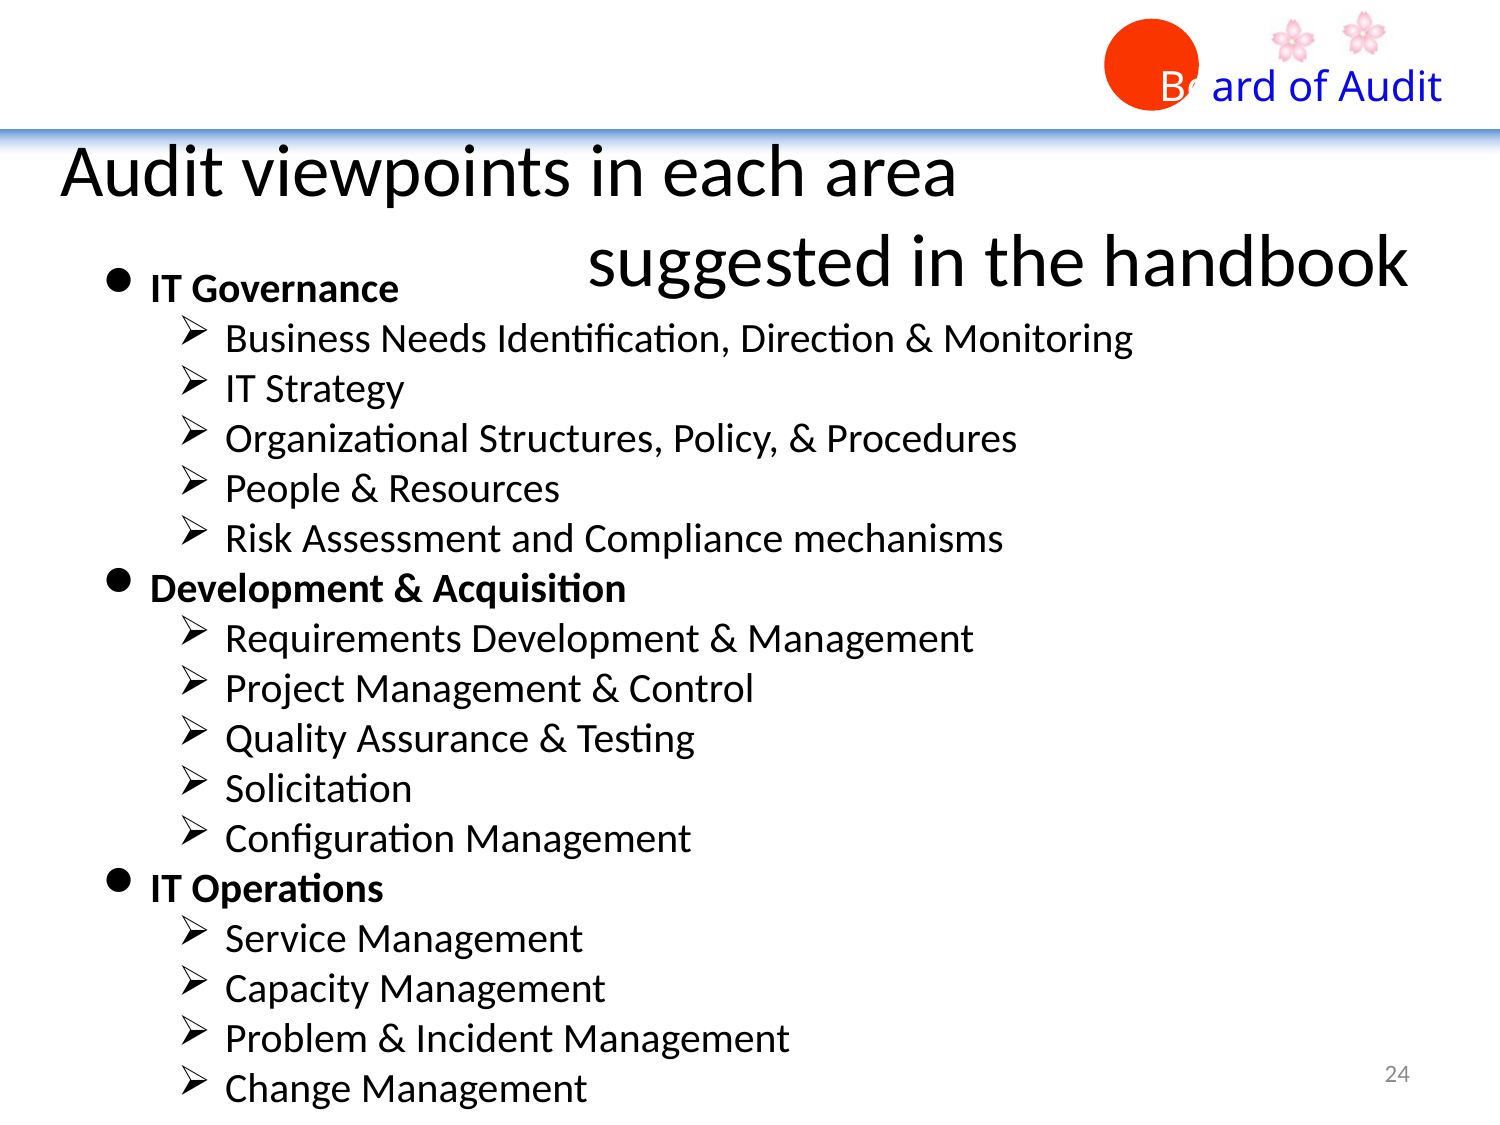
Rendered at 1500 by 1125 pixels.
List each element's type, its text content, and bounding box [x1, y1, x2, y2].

picture [1340, 10, 1387, 55]
text_box Audit viewpoints in each area suggested in the handbook [45, 113, 1425, 309]
picture [1269, 18, 1316, 63]
text_box IT Governance Business Needs Identification, Direction & Monitoring IT Strategy Organizational Structures, Policy, & Procedures People & Resources Risk Assessment and Compliance mechanisms Development & Acquisition Requirements Development & Management Project Management & Control Quality Assurance & Testing Solicitation Configuration Management IT Operations Service Management Capacity Management Problem & Incident Management Change Management [88, 253, 1223, 1119]
slide_number 24 [1223, 1042, 1425, 1103]
